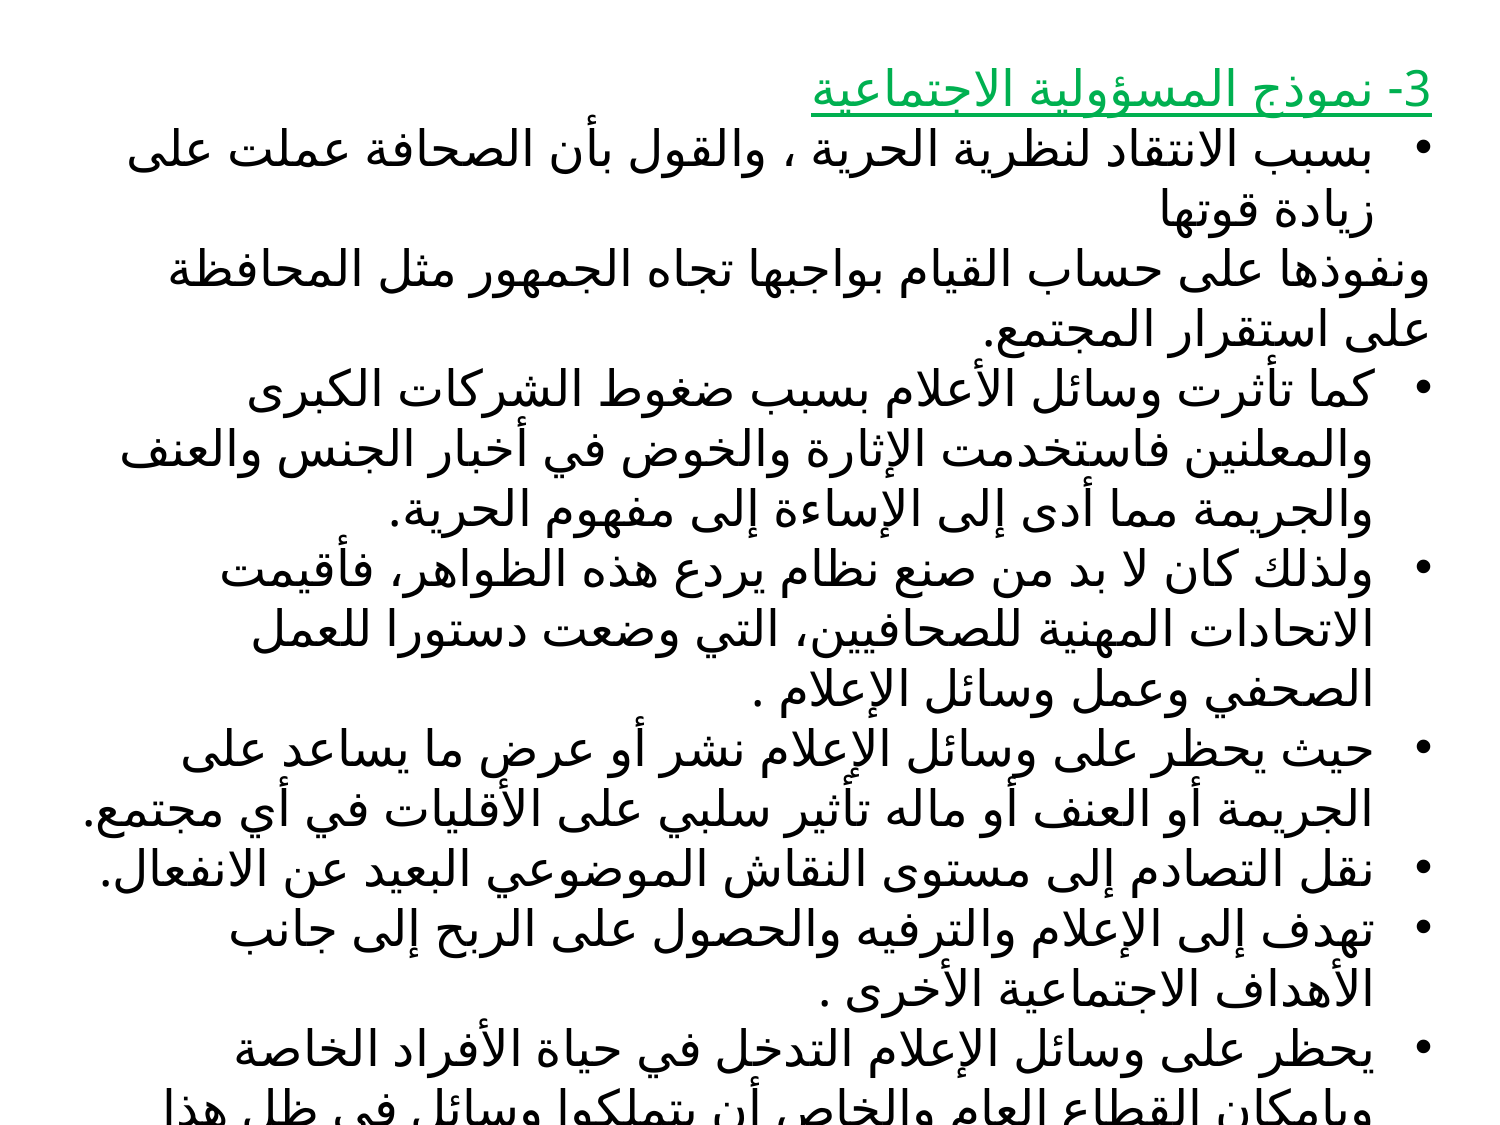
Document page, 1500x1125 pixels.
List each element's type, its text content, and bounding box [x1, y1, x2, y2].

text_box 3- نموذج المسؤولية الاجتماعية بسبب الانتقاد لنظرية الحرية ، والقول بأن الصحافة عملت على زيادة قوتها ونفوذها على حساب القيام بواجبها تجاه الجمهور مثل المحافظة على استقرار المجتمع. كما تأثرت وسائل الأعلام بسبب ضغوط الشركات الكبرى والمعلنين فاستخدمت الإثارة والخوض في أخبار الجنس والعنف والجريمة مما أدى إلى الإساءة إلى مفهوم الحرية. ولذلك كان لا بد من صنع نظام يردع هذه الظواهر، فأقيمت الاتحادات المهنية للصحافيين، التي وضعت دستورا للعمل الصحفي وعمل وسائل الإعلام . حيث يحظر على وسائل الإعلام نشر أو عرض ما يساعد على الجريمة أو العنف أو ماله تأثير سلبي على الأقليات في أي مجتمع. نقل التصادم إلى مستوى النقاش الموضوعي البعيد عن الانفعال. تهدف إلى الإعلام والترفيه والحصول على الربح إلى جانب الأهداف الاجتماعية الأخرى . يحظر على وسائل الإعلام التدخل في حياة الأفراد الخاصة وبإمكان القطاع العام والخاص أن يتملكوا وسائل في ظل هذا النموذج . [64, 49, 1447, 1125]
